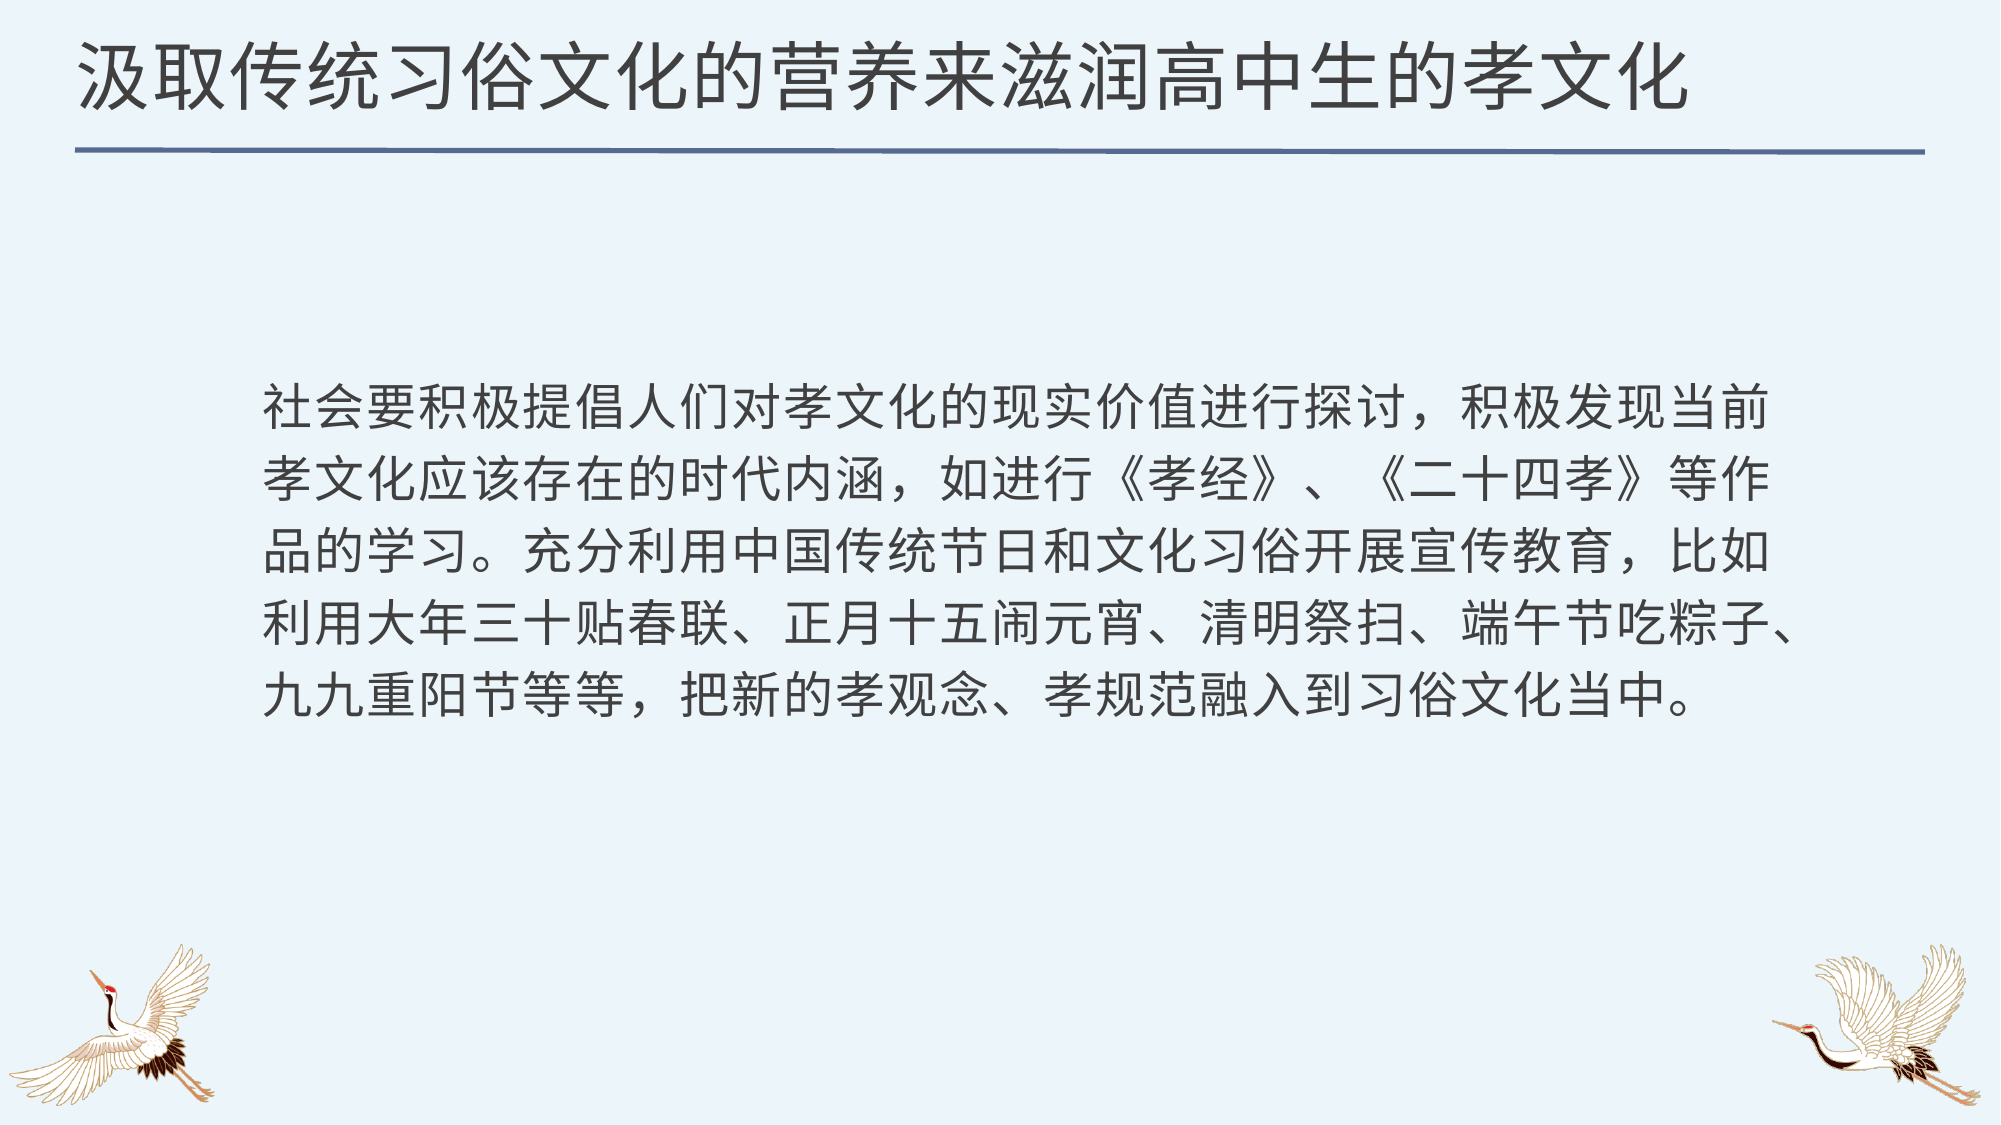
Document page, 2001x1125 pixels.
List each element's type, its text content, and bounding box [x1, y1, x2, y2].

text_box 汲取传统习俗文化的营养来滋润高中生的孝文化 [75, 24, 1925, 125]
picture [1772, 944, 1981, 1106]
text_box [74, 149, 1925, 153]
text_box 社会要积极提倡人们对孝文化的现实价值进行探讨，积极发现当前孝文化应该存在的时代内涵，如进行《孝经》、《二十四孝》等作品的学习。充分利用中国传统节日和文化习俗开展宣传教育，比如利用大年三十贴春联、正月十五闹元宵、清明祭扫、端午节吃粽子、九九重阳节等等，把新的孝观念、孝规范融入到习俗文化当中。 [252, 197, 1799, 889]
picture [9, 944, 215, 1106]
